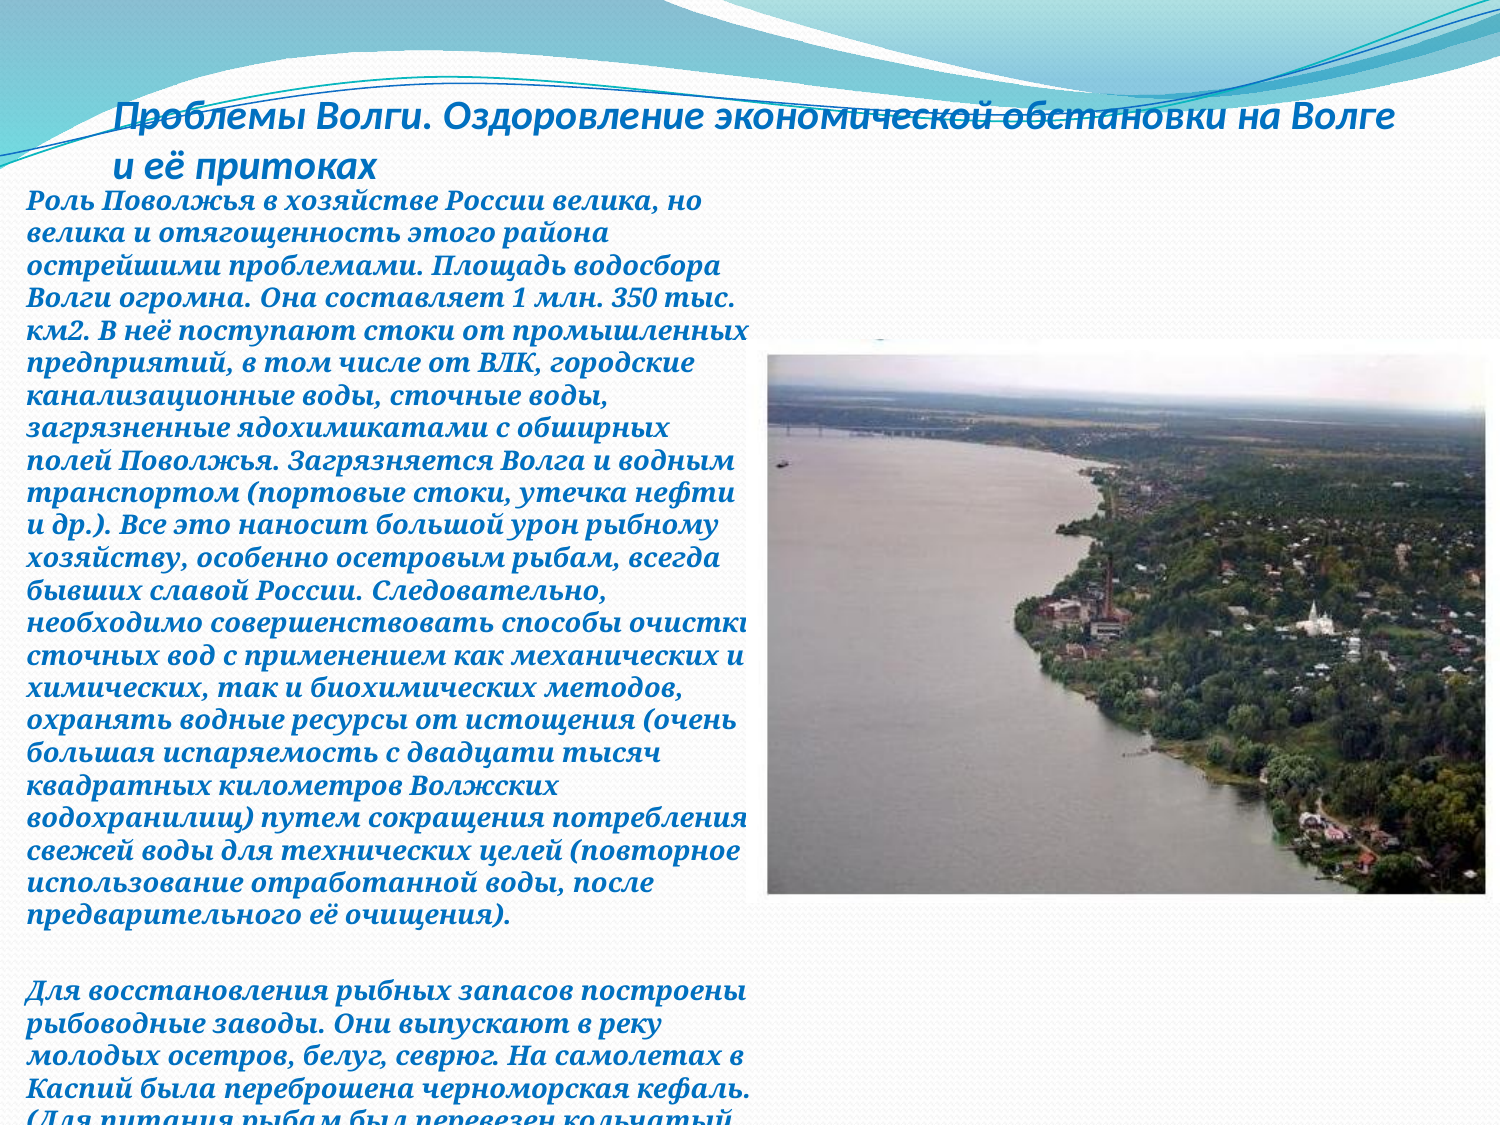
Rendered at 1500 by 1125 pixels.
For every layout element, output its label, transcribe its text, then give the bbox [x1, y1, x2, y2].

title Проблемы Волги. Оздоровление экономической обстановки на Волге и её притоках [112, 93, 1407, 188]
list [746, 339, 1500, 903]
list Роль Поволжья в хозяйстве России велика, но велика и отягощенность этого района острейшими проблемами. Площадь водосбора Волги огромна. Она составляет 1 млн. 350 тыс. км2. В неё поступают стоки от промышленных предприятий, в том числе от ВЛК, городские канализационные воды, сточные воды, загрязненные ядохимикатами с обширных полей Поволжья. Загрязняется Волга и водным транспортом (портовые стоки, утечка нефти и др.). Все это наносит большой урон рыбному хозяйству, особенно осетровым рыбам, всегда бывших славой России. Следовательно, необходимо совершенствовать способы очистки сточных вод с применением как механических и химических, так и биохимических методов, охранять водные ресурсы от истощения (очень большая испаряемость с двадцати тысяч квадратных километров Волжских водохранилищ) путем сокращения потребления свежей воды для технических целей (повторное использование отработанной воды, после предварительного её очищения). Для восстановления рыбных запасов построены рыбоводные заводы. Они выпускают в реку молодых осетров, белуг, севрюг. На самолетах в Каспий была переброшена черноморская кефаль. (Для питания рыбам был перевезен кольчатый червь, особенно для осетра и белуги). [23, 175, 762, 1102]
